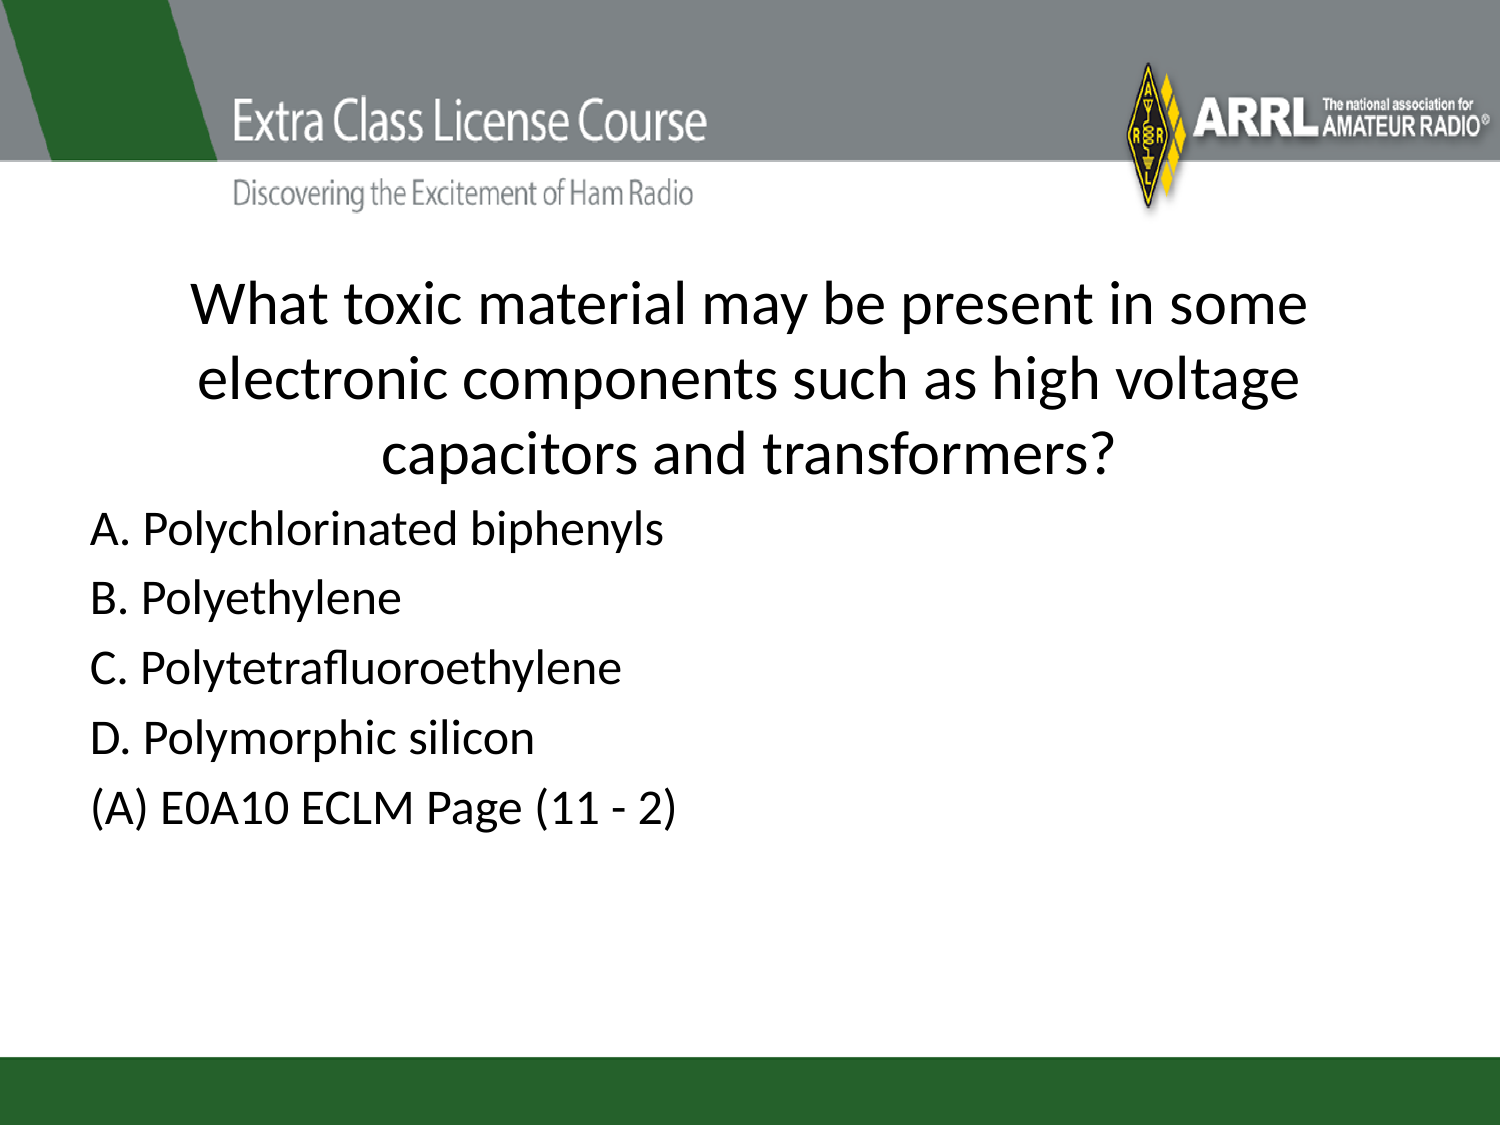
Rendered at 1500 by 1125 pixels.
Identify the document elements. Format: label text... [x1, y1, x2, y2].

list A. Polychlorinated biphenyls B. Polyethylene C. Polytetrafluoroethylene D. Polymorphic silicon (A) E0A10 ECLM Page (11 - 2) [75, 487, 1425, 1005]
picture [0, 0, 1500, 1125]
title What toxic material may be present in some electronic components such as high voltage capacitors and transformers? [75, 254, 1425, 435]
